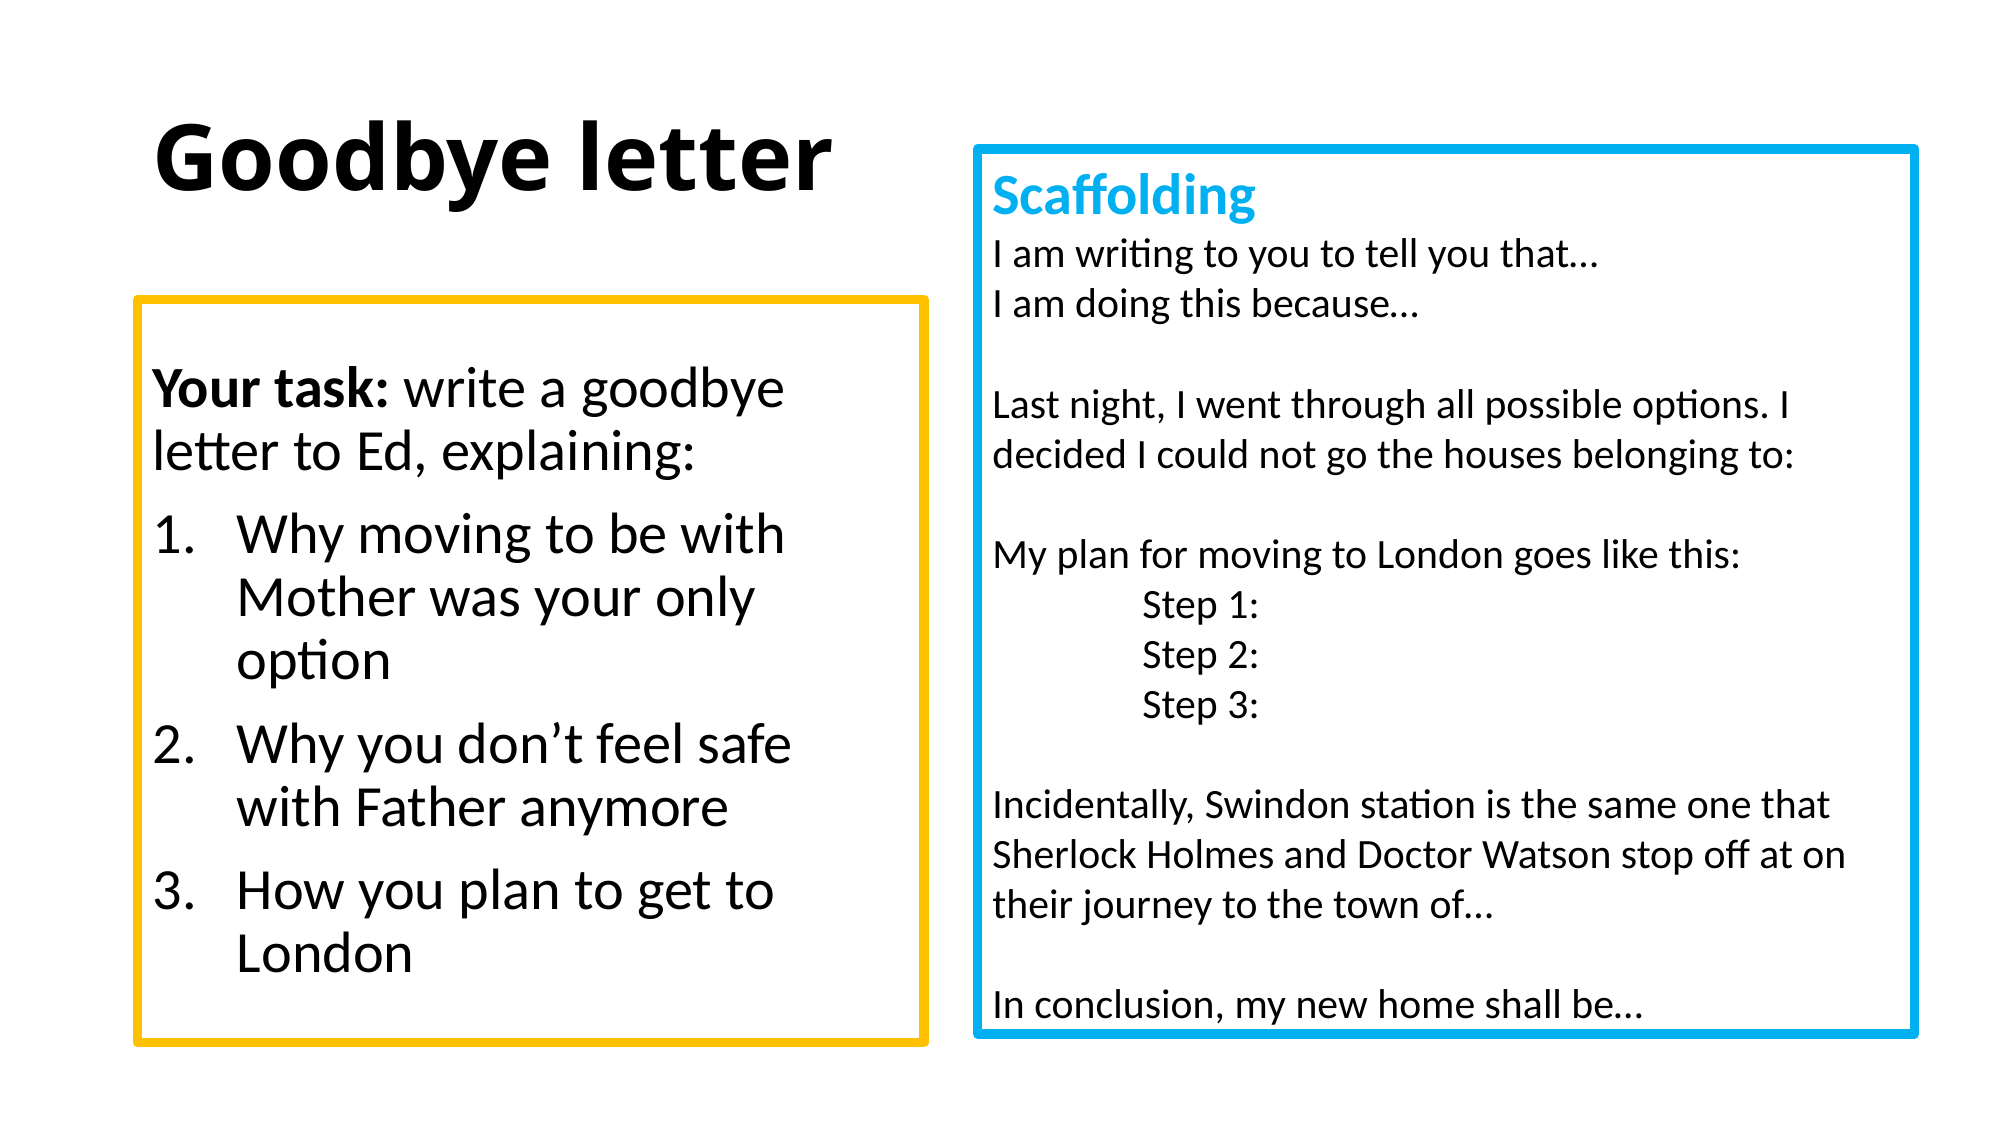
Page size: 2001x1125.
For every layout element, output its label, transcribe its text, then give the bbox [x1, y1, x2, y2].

text_box Scaffolding I am writing to you to tell you that… I am doing this because… Last night, I went through all possible options. I decided I could not go the houses belonging to: My plan for moving to London goes like this: Step 1: Step 2: Step 3: Incidentally, Swindon station is the same one that Sherlock Holmes and Doctor Watson stop off at on their journey to the town of… In conclusion, my new home shall be… [977, 148, 1915, 1034]
title Goodbye letter [137, 52, 1863, 270]
list Your task: write a goodbye letter to Ed, explaining: Why moving to be with Mother was your only option Why you don’t feel safe with Father anymore How you plan to get to London [137, 299, 924, 1043]
